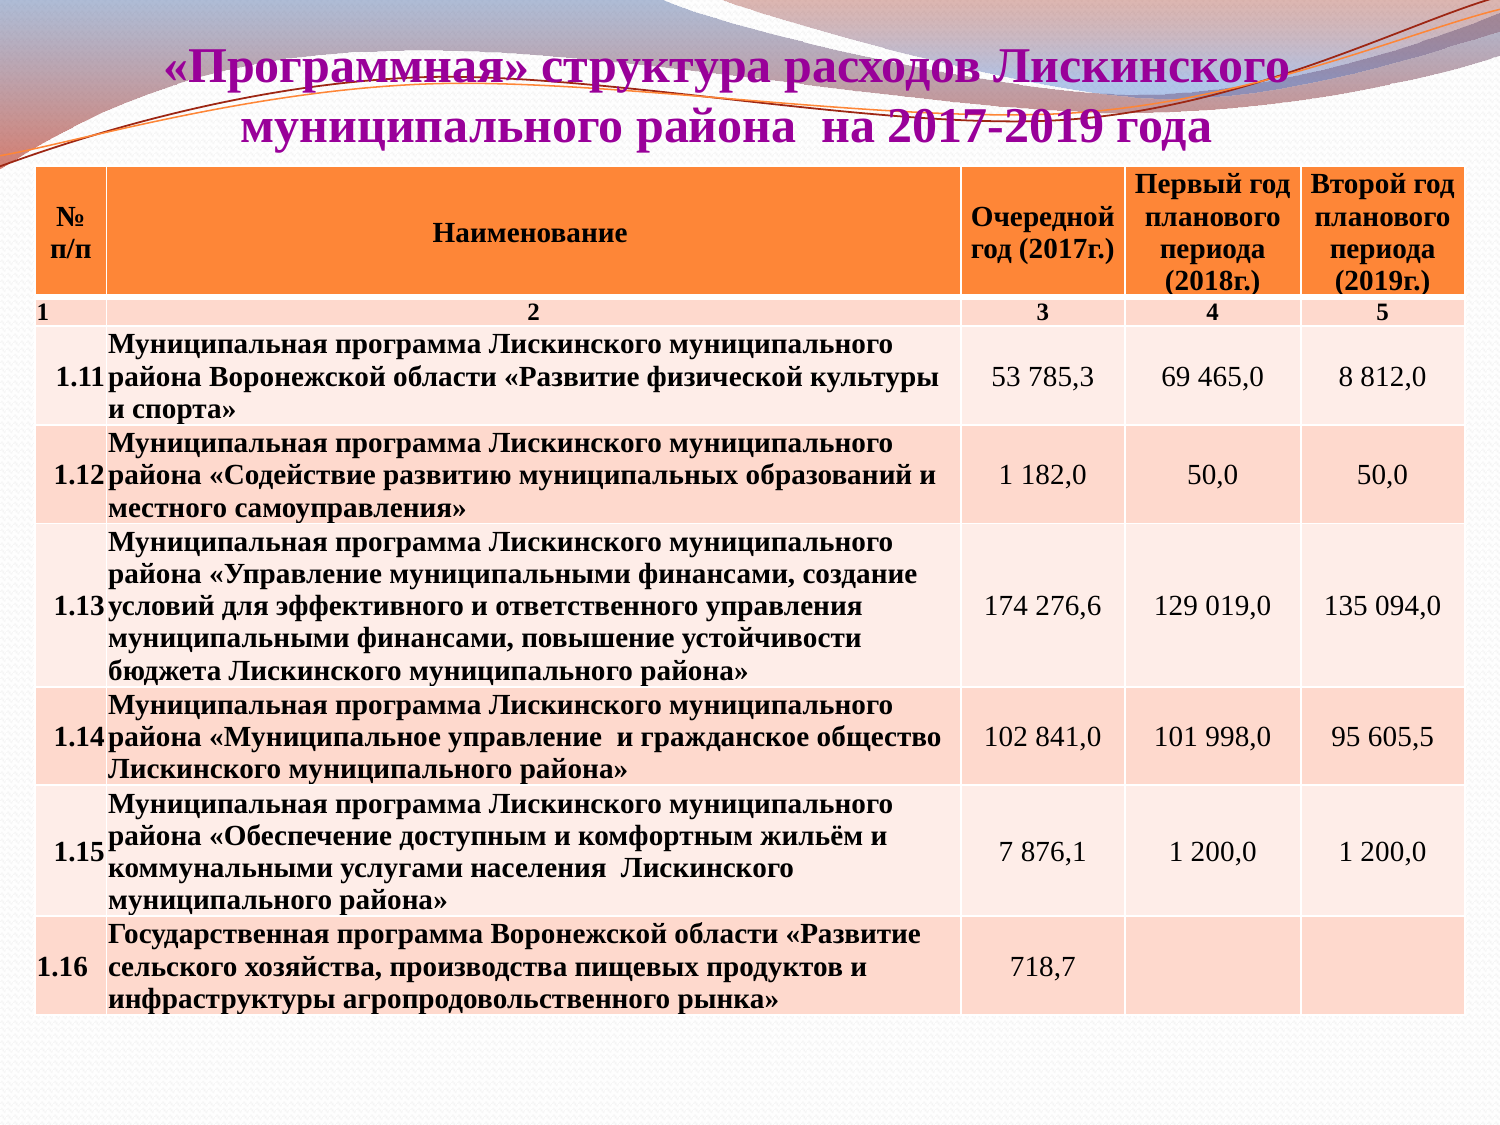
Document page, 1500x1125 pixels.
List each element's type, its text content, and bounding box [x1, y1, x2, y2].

table_cell 95 605,5 [1302, 688, 1464, 784]
table_cell 174 276,6 [962, 524, 1124, 686]
table_cell 1 182,0 [962, 426, 1124, 523]
table_cell 1.12 [36, 426, 106, 523]
table_cell 1.15 [36, 786, 106, 915]
table_cell Муниципальная программа Лискинского муниципального района «Управление муниципальными финансами, создание условий для эффективного и ответственного управления муниципальными финансами, повышение устойчивости бюджета Лискинского муниципального района» [107, 524, 960, 686]
table_cell Государственная программа Воронежской области «Развитие сельского хозяйства, производства пищевых продуктов и инфраструктуры агропродовольственного рынка» [107, 917, 960, 1014]
table_cell 2 [107, 300, 960, 325]
table_cell Муниципальная программа Лискинского муниципального района Воронежской области «Развитие физической культуры и спорта» [107, 327, 960, 424]
table_cell 4 [1126, 300, 1300, 325]
table_header Наименование [107, 167, 960, 294]
table_cell Муниципальная программа Лискинского муниципального района «Муниципальное управление и гражданское общество Лискинского муниципального района» [107, 688, 960, 784]
title «Программная» структура расходов Лискинского муниципального района на 2017-2019 года [35, 35, 1418, 153]
table_cell 102 841,0 [962, 688, 1124, 784]
table_cell 135 094,0 [1302, 524, 1464, 686]
table_cell 1 200,0 [1302, 786, 1464, 915]
table_cell 1.13 [36, 524, 106, 686]
table_cell 101 998,0 [1126, 688, 1300, 784]
table_cell 1 [36, 300, 106, 325]
table_cell 3 [962, 300, 1124, 325]
table_cell 7 876,1 [962, 786, 1124, 915]
table_cell 1.16 [36, 917, 106, 1014]
table_cell 5 [1302, 300, 1464, 325]
table_cell 8 812,0 [1302, 327, 1464, 424]
table_cell 129 019,0 [1126, 524, 1300, 686]
table_cell 50,0 [1302, 426, 1464, 523]
table_cell 1.11 [36, 327, 106, 424]
table_header Очередной год (2017г.) [962, 167, 1124, 294]
table_cell Муниципальная программа Лискинского муниципального района «Содействие развитию муниципальных образований и местного самоуправления» [107, 426, 960, 523]
table_cell [1126, 917, 1300, 1014]
table_cell Муниципальная программа Лискинского муниципального района «Обеспечение доступным и комфортным жильём и коммунальными услугами населения Лискинского муниципального района» [107, 786, 960, 915]
table_cell 50,0 [1126, 426, 1300, 523]
table_header Первый год планового периода (2018г.) [1126, 167, 1300, 294]
table_cell 69 465,0 [1126, 327, 1300, 424]
table_cell [1302, 917, 1464, 1014]
table_cell 1.14 [36, 688, 106, 784]
table_header Второй год планового периода (2019г.) [1302, 167, 1464, 294]
table_cell 1 200,0 [1126, 786, 1300, 915]
table_cell 718,7 [962, 917, 1124, 1014]
table_header № п/п [36, 167, 106, 294]
table_cell 53 785,3 [962, 327, 1124, 424]
